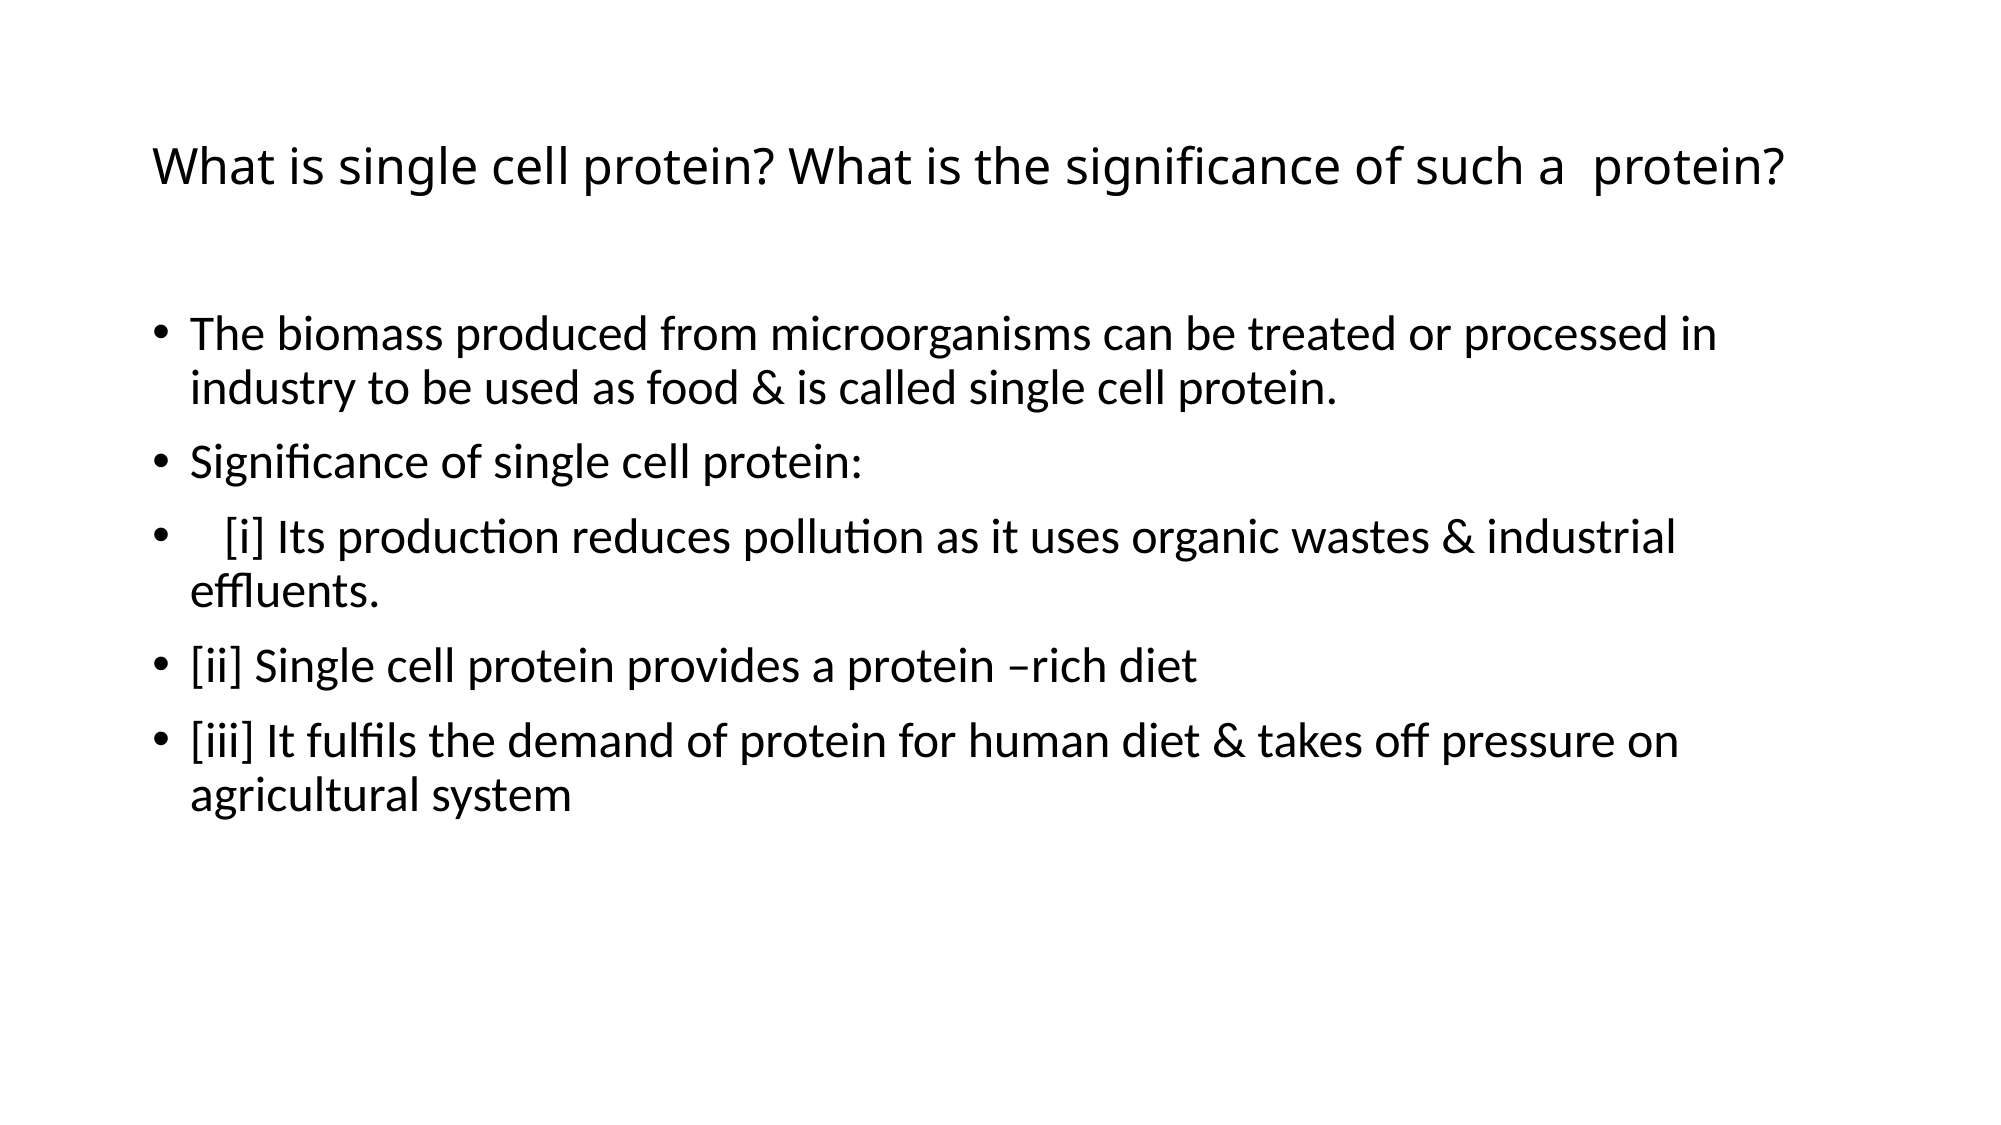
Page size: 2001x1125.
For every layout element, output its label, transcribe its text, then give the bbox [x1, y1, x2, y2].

list The biomass produced from microorganisms can be treated or processed in industry to be used as food & is called single cell protein. Significance of single cell protein: [i] Its production reduces pollution as it uses organic wastes & industrial effluents. [ii] Single cell protein provides a protein –rich diet [iii] It fulfils the demand of protein for human diet & takes off pressure on agricultural system [137, 299, 1863, 1014]
title What is single cell protein? What is the significance of such a protein? [137, 59, 1863, 278]
